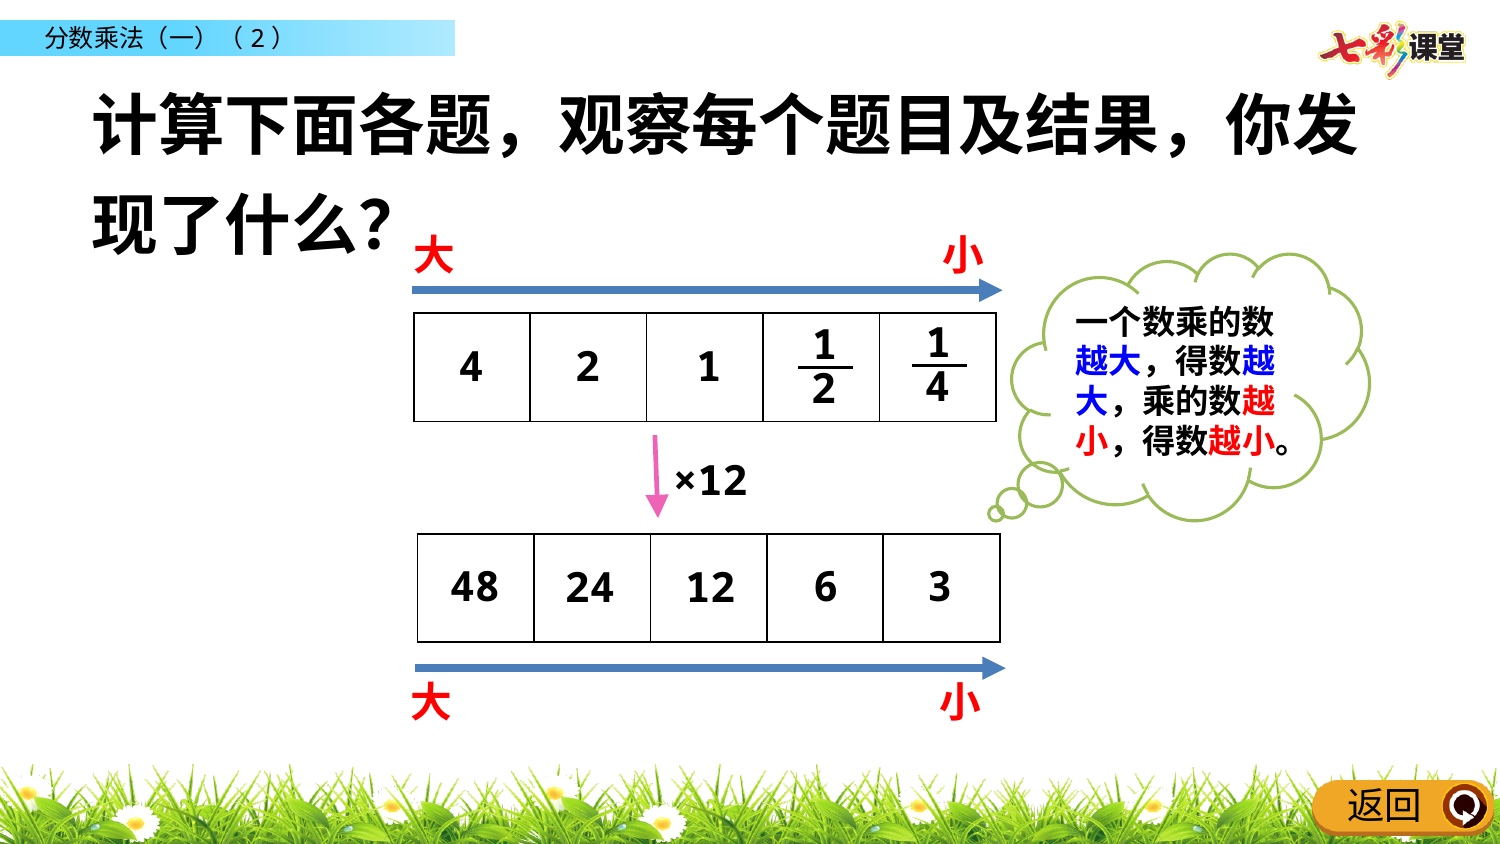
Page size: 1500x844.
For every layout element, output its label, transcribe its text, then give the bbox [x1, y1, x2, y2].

text_box 12 [670, 553, 751, 618]
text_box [797, 310, 854, 421]
picture [1316, 20, 1468, 80]
text_box 2 [560, 332, 615, 398]
table_header [768, 535, 882, 641]
table_header [647, 314, 762, 421]
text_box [654, 434, 659, 519]
text_box 3 [912, 552, 967, 618]
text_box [911, 307, 968, 418]
table_header [418, 535, 533, 641]
text_box 4 [443, 332, 499, 397]
text_box 1 [681, 332, 736, 398]
table_header [651, 535, 766, 641]
table_header [971, 314, 995, 421]
table_header [880, 314, 907, 421]
text_box ×12 [662, 446, 773, 512]
table_header [535, 535, 650, 641]
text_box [395, 668, 1007, 735]
table_header [531, 314, 646, 421]
table_header [764, 314, 792, 421]
table_header [857, 314, 879, 421]
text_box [398, 220, 1003, 291]
text_box 一个数乘的数越大，得数越大，乘的数越小，得数越小。 [986, 251, 1372, 524]
text_box 48 [435, 552, 515, 618]
text_box 24 [550, 552, 630, 618]
text_box 6 [798, 552, 853, 618]
text_box 计算下面各题，观察每个题目及结果，你发现了什么？ [76, 55, 1389, 271]
table_header [884, 535, 999, 641]
table_header [415, 314, 529, 421]
picture [0, 764, 1500, 844]
